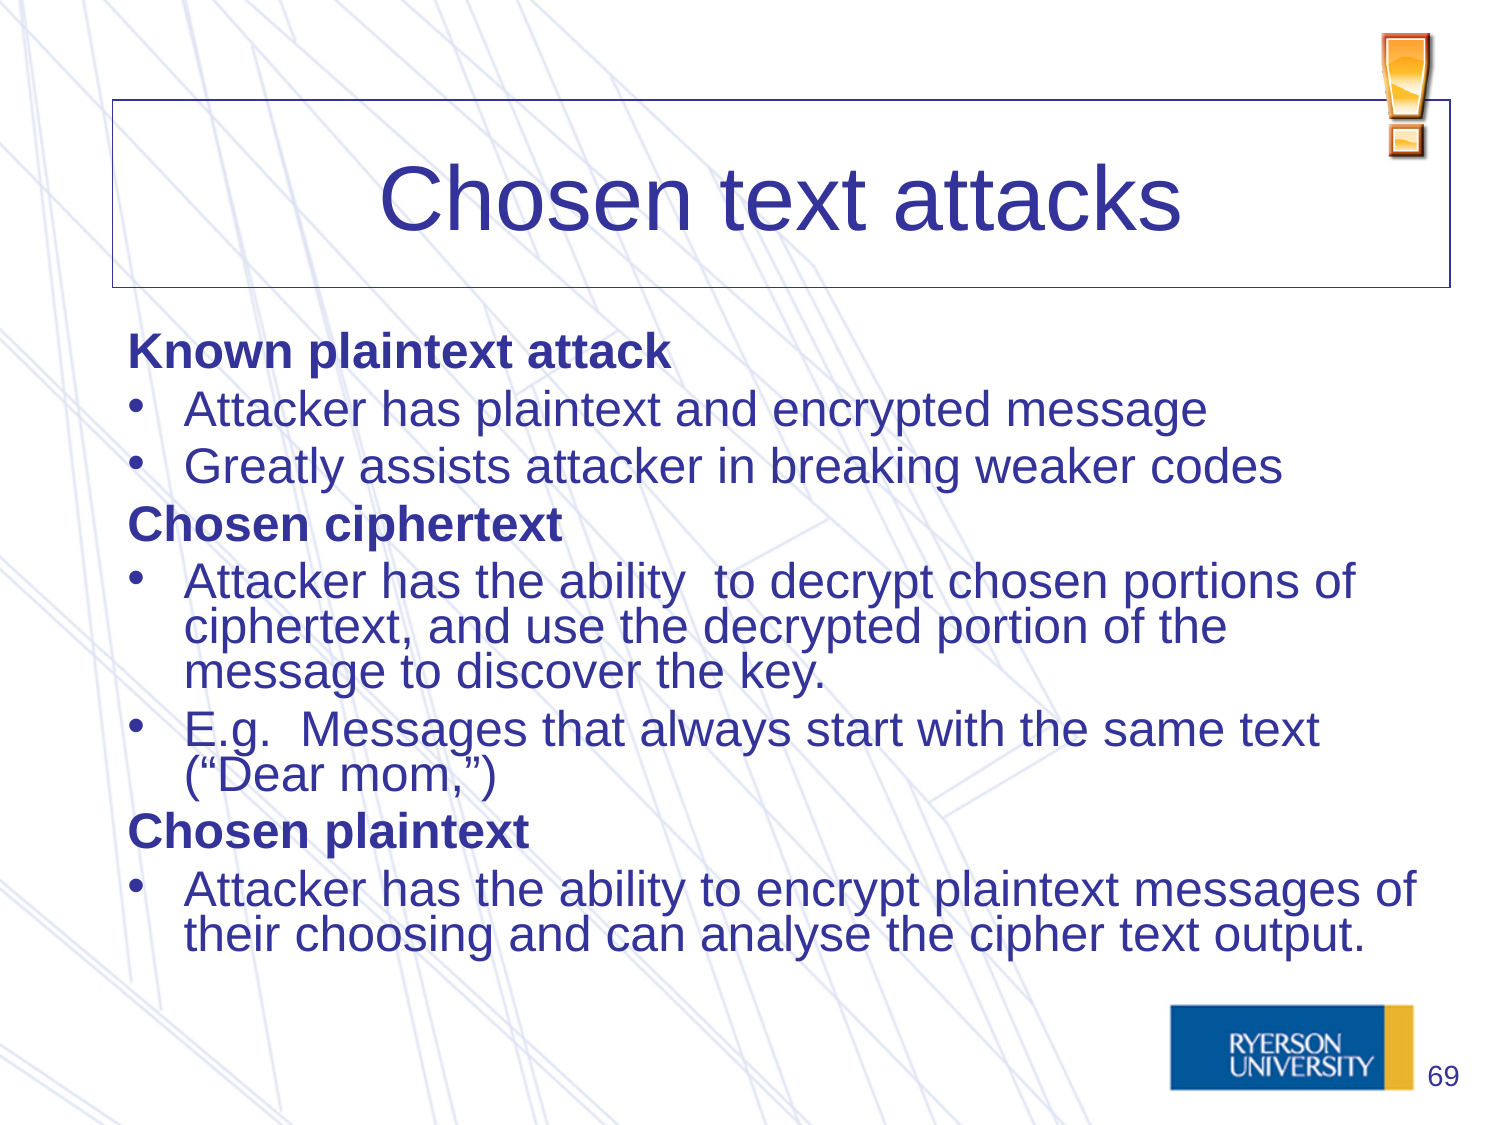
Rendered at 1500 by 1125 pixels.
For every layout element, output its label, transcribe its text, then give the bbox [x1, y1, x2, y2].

picture [0, 0, 1500, 1125]
list Known plaintext attack Attacker has plaintext and encrypted message Greatly assists attacker in breaking weaker codes Chosen ciphertext Attacker has the ability to decrypt chosen portions of ciphertext, and use the decrypted portion of the message to discover the key. E.g. Messages that always start with the same text (“Dear mom,”)‏ Chosen plaintext Attacker has the ability to encrypt plaintext messages of their choosing and can analyse the cipher text output. [112, 324, 1451, 1001]
slide_number 69 [1399, 1049, 1476, 1113]
title Chosen text attacks [112, 99, 1451, 288]
